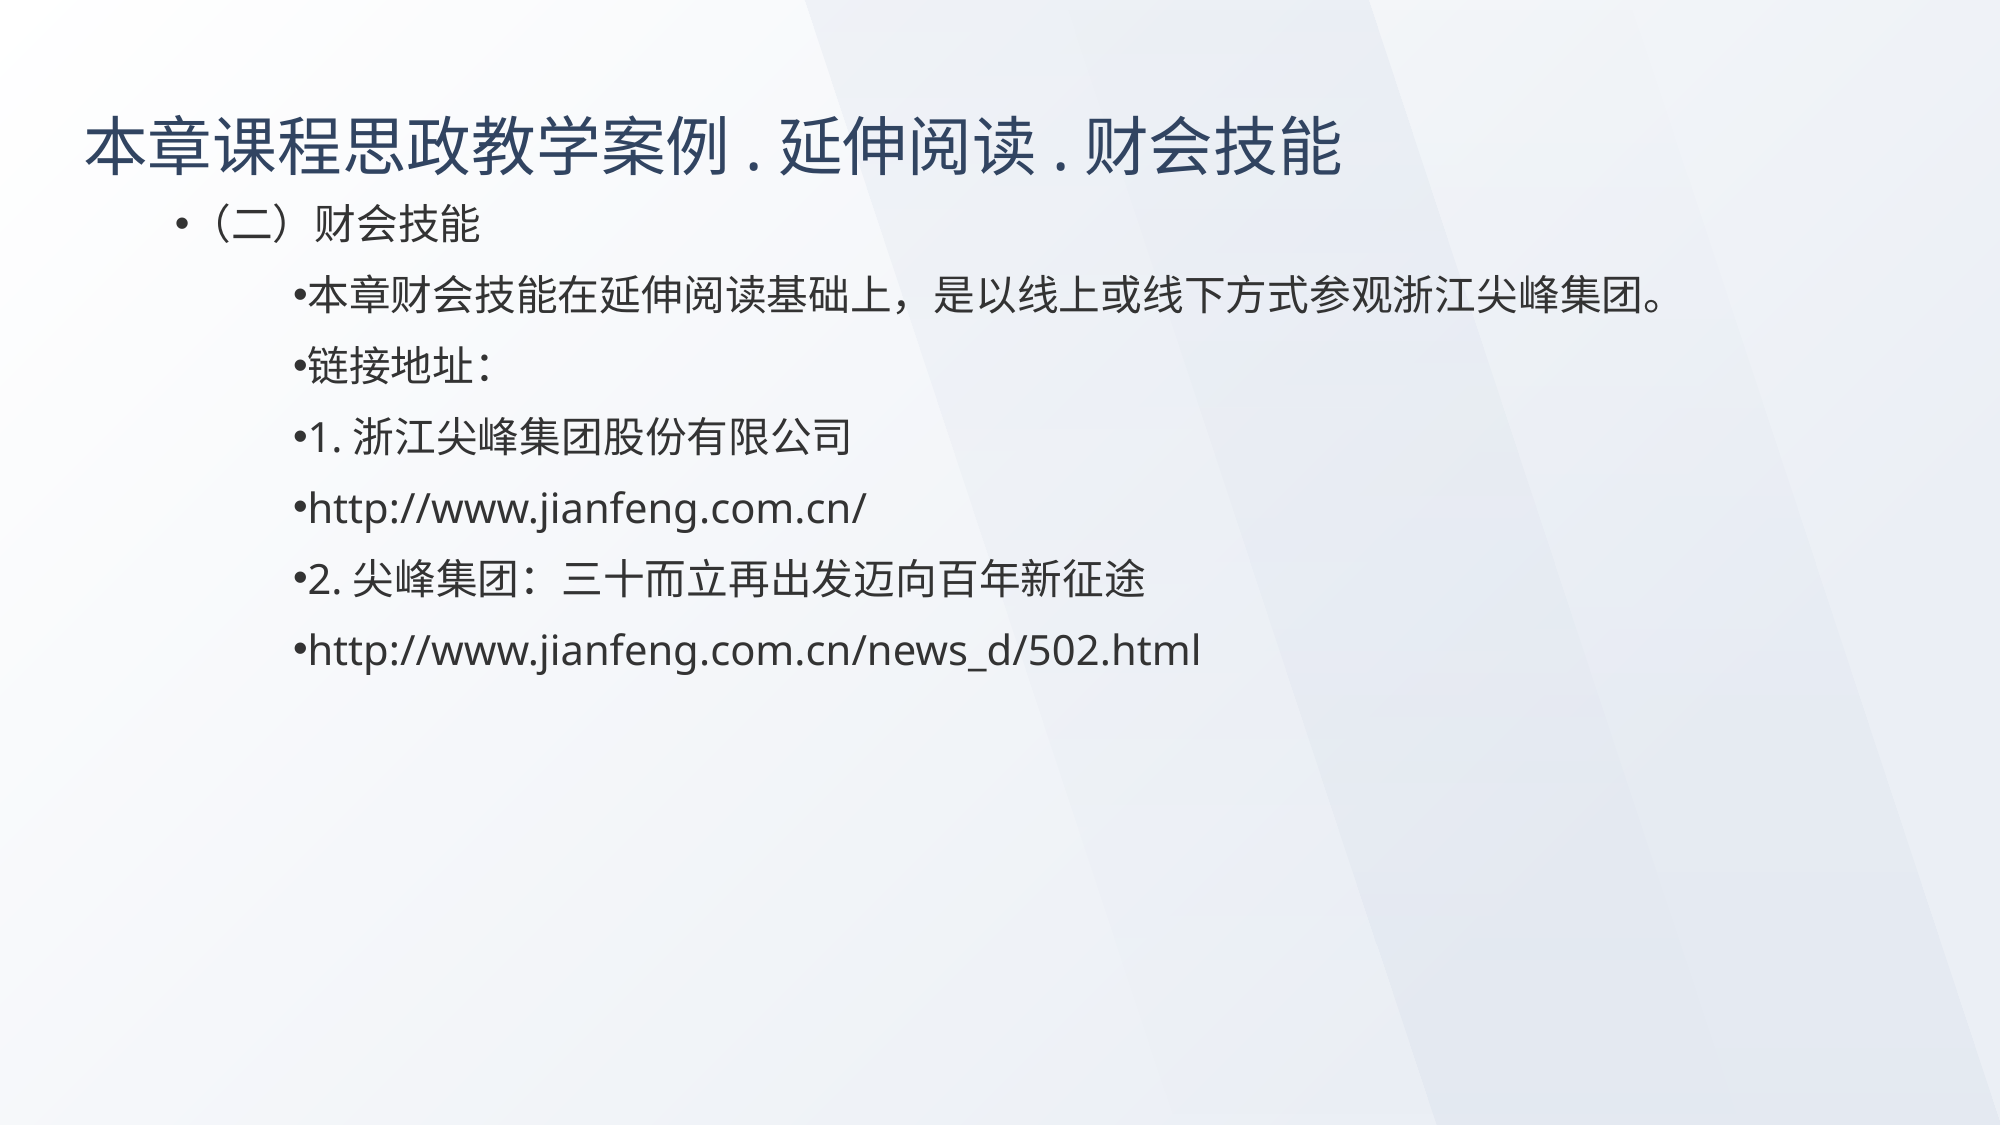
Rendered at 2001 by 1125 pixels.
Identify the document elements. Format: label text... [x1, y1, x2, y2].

title 本章课程思政教学案例.延伸阅读.财会技能 [83, 100, 1361, 184]
list （二）财会技能 本章财会技能在延伸阅读基础上，是以线上或线下方式参观浙江尖峰集团。 链接地址： 1.浙江尖峰集团股份有限公司 http://www.jianfeng.com.cn/ 2.尖峰集团：三十而立再出发迈向百年新征途 http://www.jianfeng.com.cn/news_d/502.html [137, 183, 1863, 1060]
